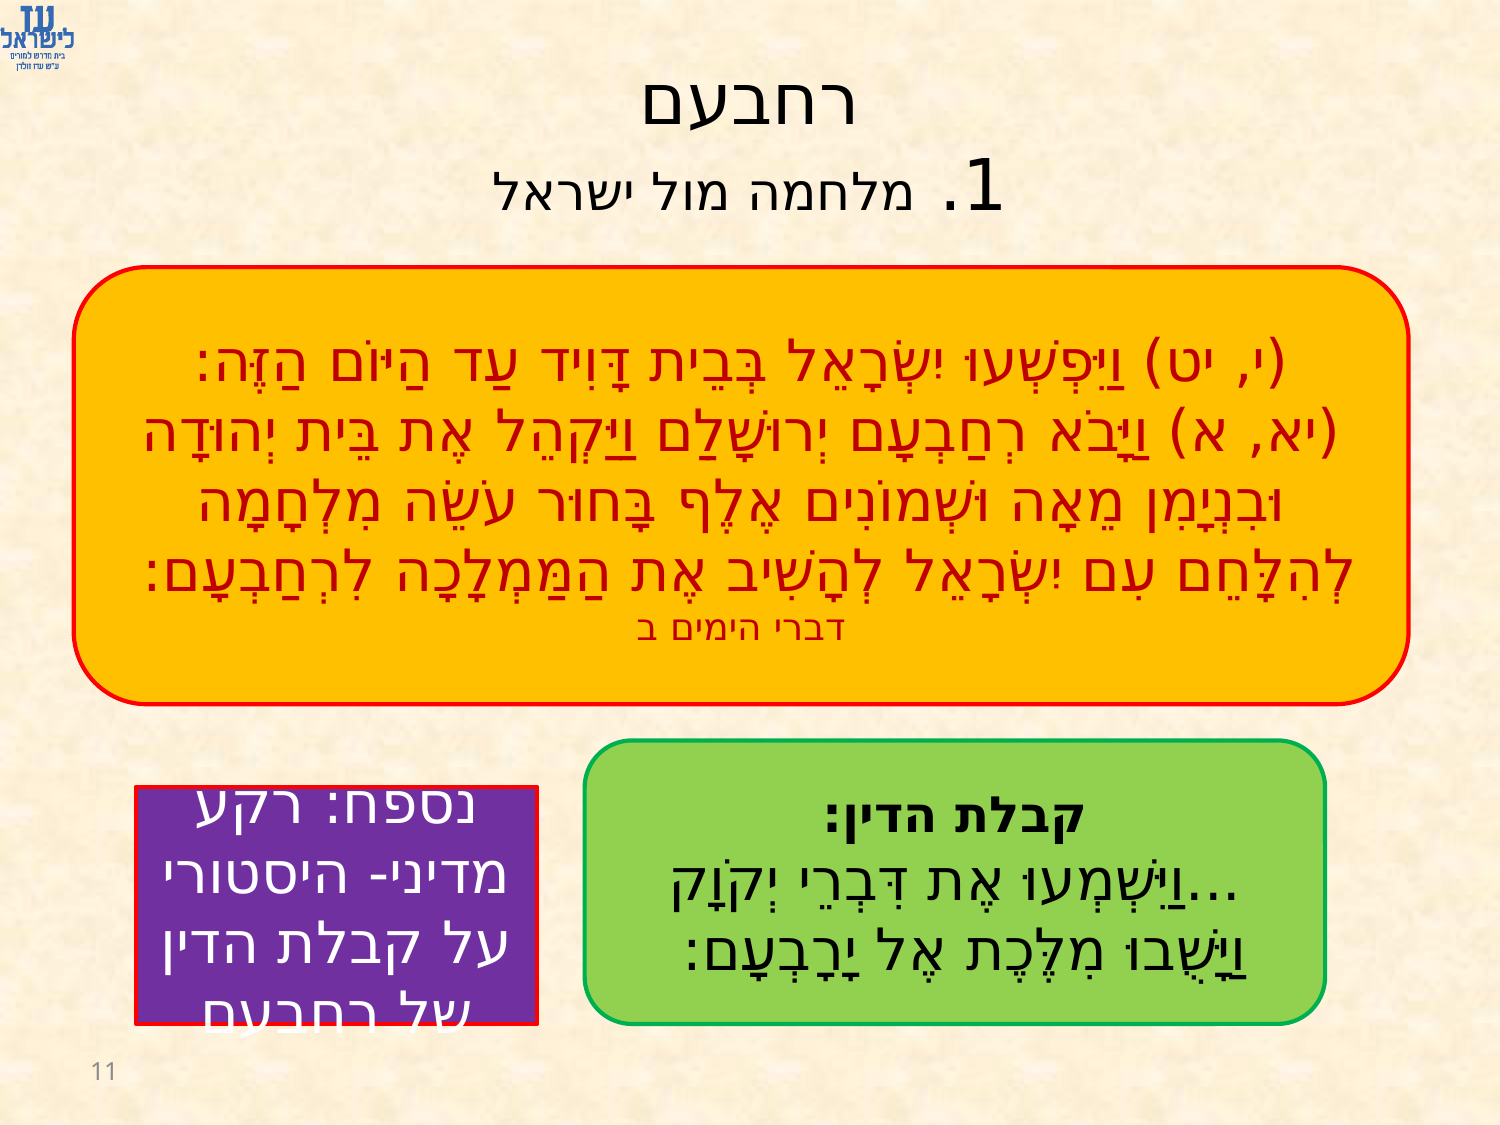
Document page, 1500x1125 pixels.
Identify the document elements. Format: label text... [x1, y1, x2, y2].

text_box (י, יט) וַיִּפְשְׁעוּ יִשְׂרָאֵל בְּבֵית דָּוִיד עַד הַיּוֹם הַזֶּה: (יא, א) וַיָּבֹא רְחַבְעָם יְרוּשָׁלִַם וַיַּקְהֵל אֶת בֵּית יְהוּדָה וּבִנְיָמִן מֵאָה וּשְׁמוֹנִים אֶלֶף בָּחוּר עֹשֵׂה מִלְחָמָה לְהִלָּחֵם עִם יִשְׂרָאֵל לְהָשִׁיב אֶת הַמַּמְלָכָה לִרְחַבְעָם: דברי הימים ב [71, 265, 1411, 707]
title רחבעם 1. מלחמה מול ישראל [75, 45, 1425, 233]
picture [0, 0, 1500, 1125]
slide_number 11 [75, 1042, 425, 1103]
text_box נספח: רקע מדיני- היסטורי על קבלת הדין של רחבעם [134, 785, 539, 1026]
text_box קבלת הדין: ...וַיִּשְׁמְעוּ אֶת דִּבְרֵי יְקֹוָק וַיָּשֻׁבוּ מִלֶּכֶת אֶל יָרָבְעָם: [582, 738, 1328, 1027]
